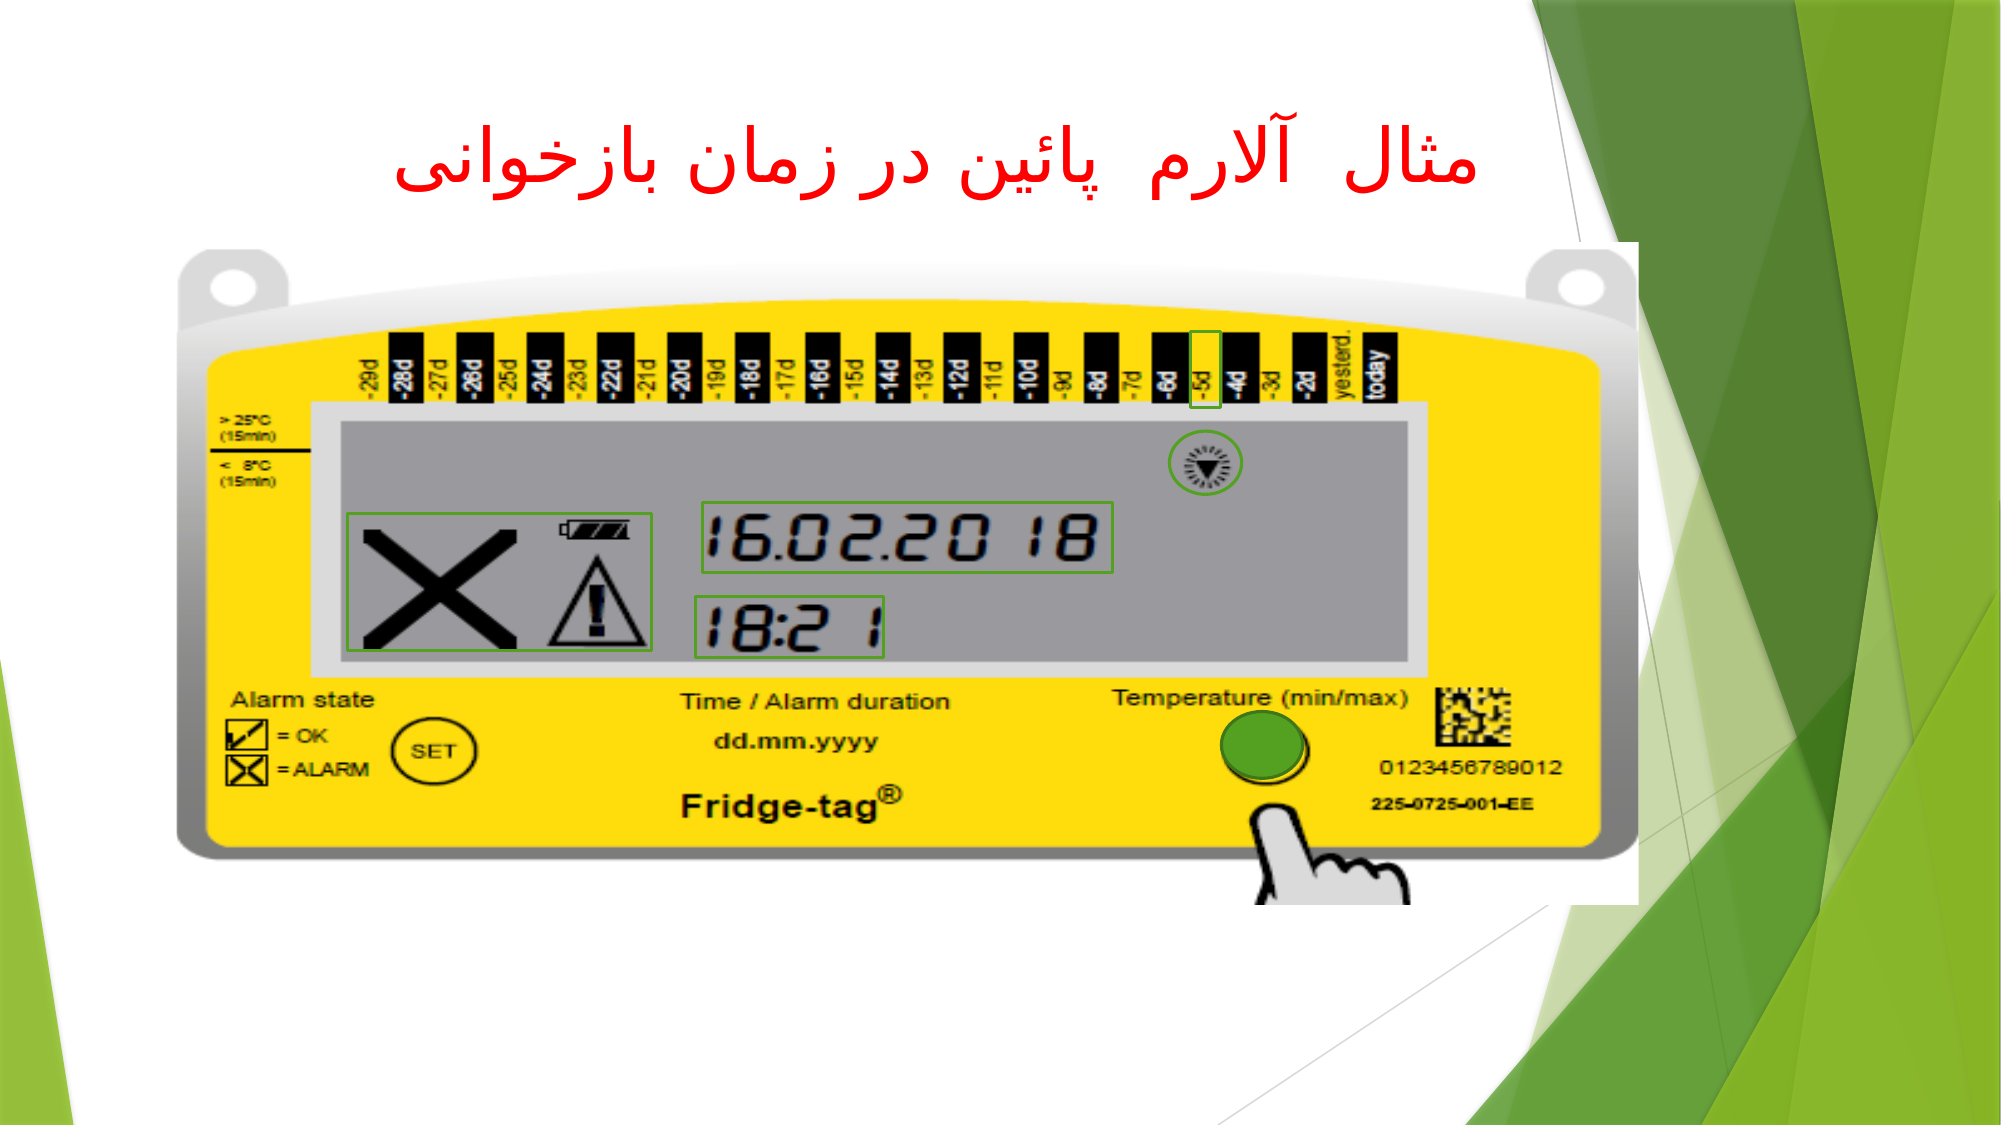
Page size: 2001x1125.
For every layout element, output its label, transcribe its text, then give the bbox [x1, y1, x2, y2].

title مثال آلارم پائین در زمان بازخوانی [111, 99, 1764, 230]
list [176, 242, 1640, 905]
